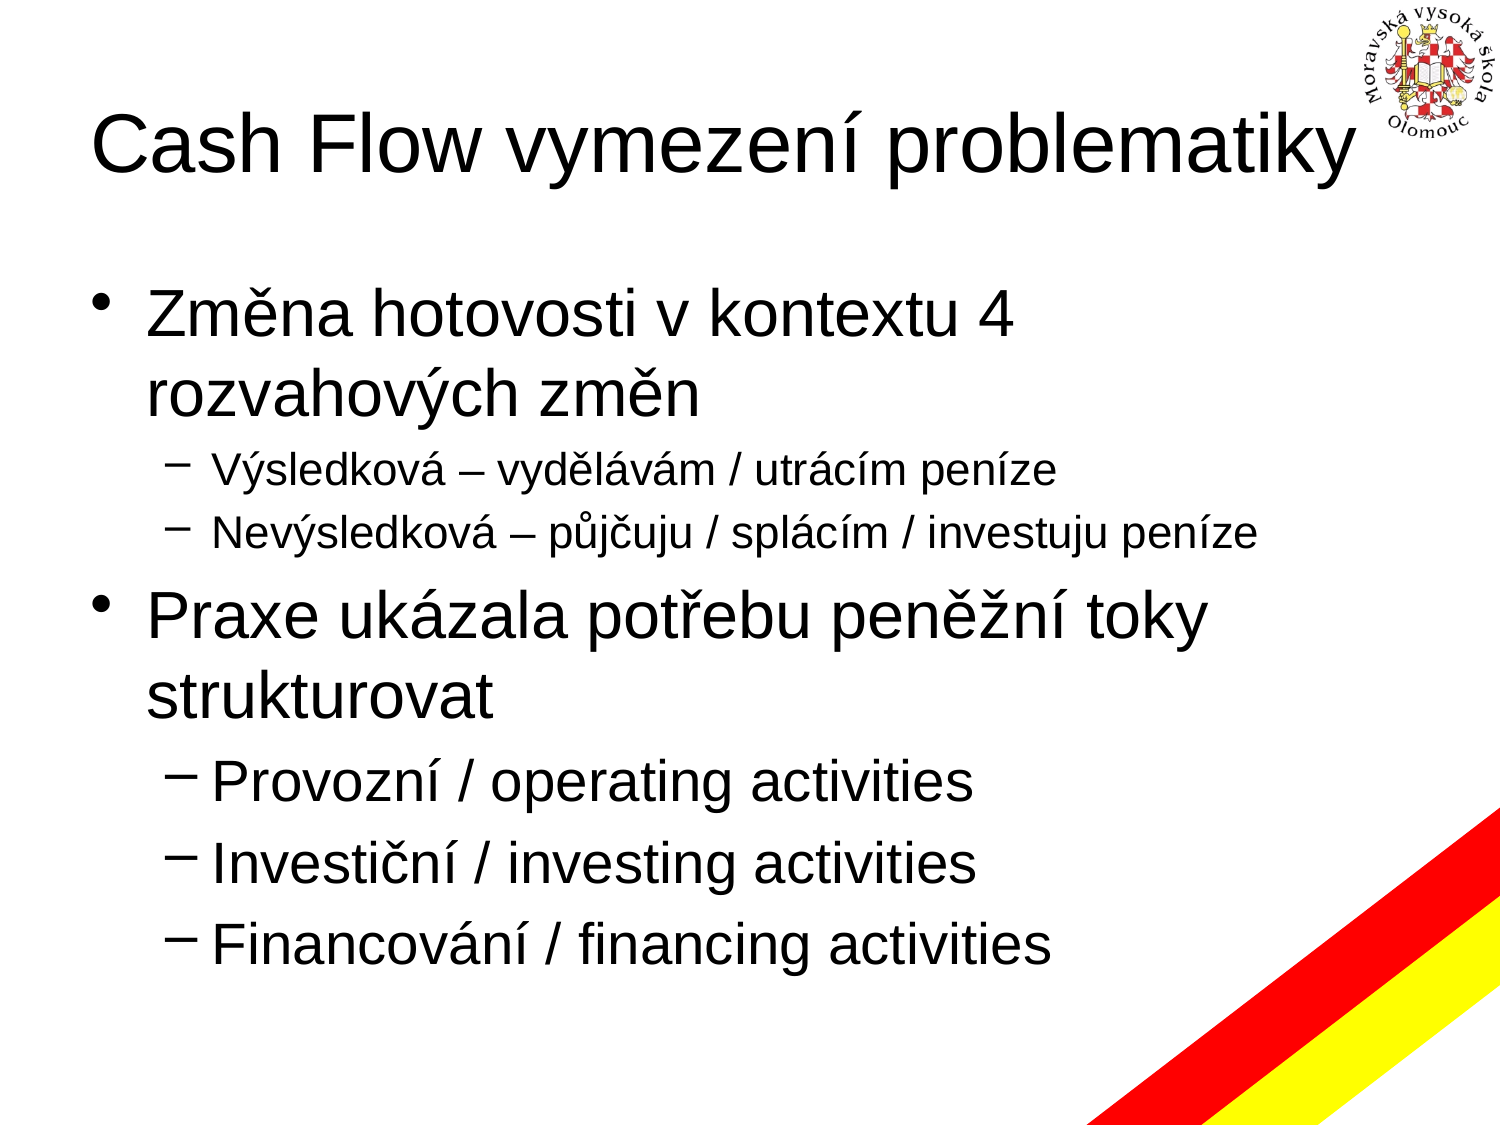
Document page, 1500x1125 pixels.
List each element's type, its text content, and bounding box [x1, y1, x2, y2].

list Změna hotovosti v kontextu 4 rozvahových změn Výsledková – vydělávám / utrácím peníze Nevýsledková – půjčuju / splácím / investuju peníze Praxe ukázala potřebu peněžní toky strukturovat Provozní / operating activities Investiční / investing activities Financování / financing activities [75, 262, 1425, 1005]
title Cash Flow vymezení problematiky [75, 45, 1425, 233]
picture [1364, 7, 1495, 138]
